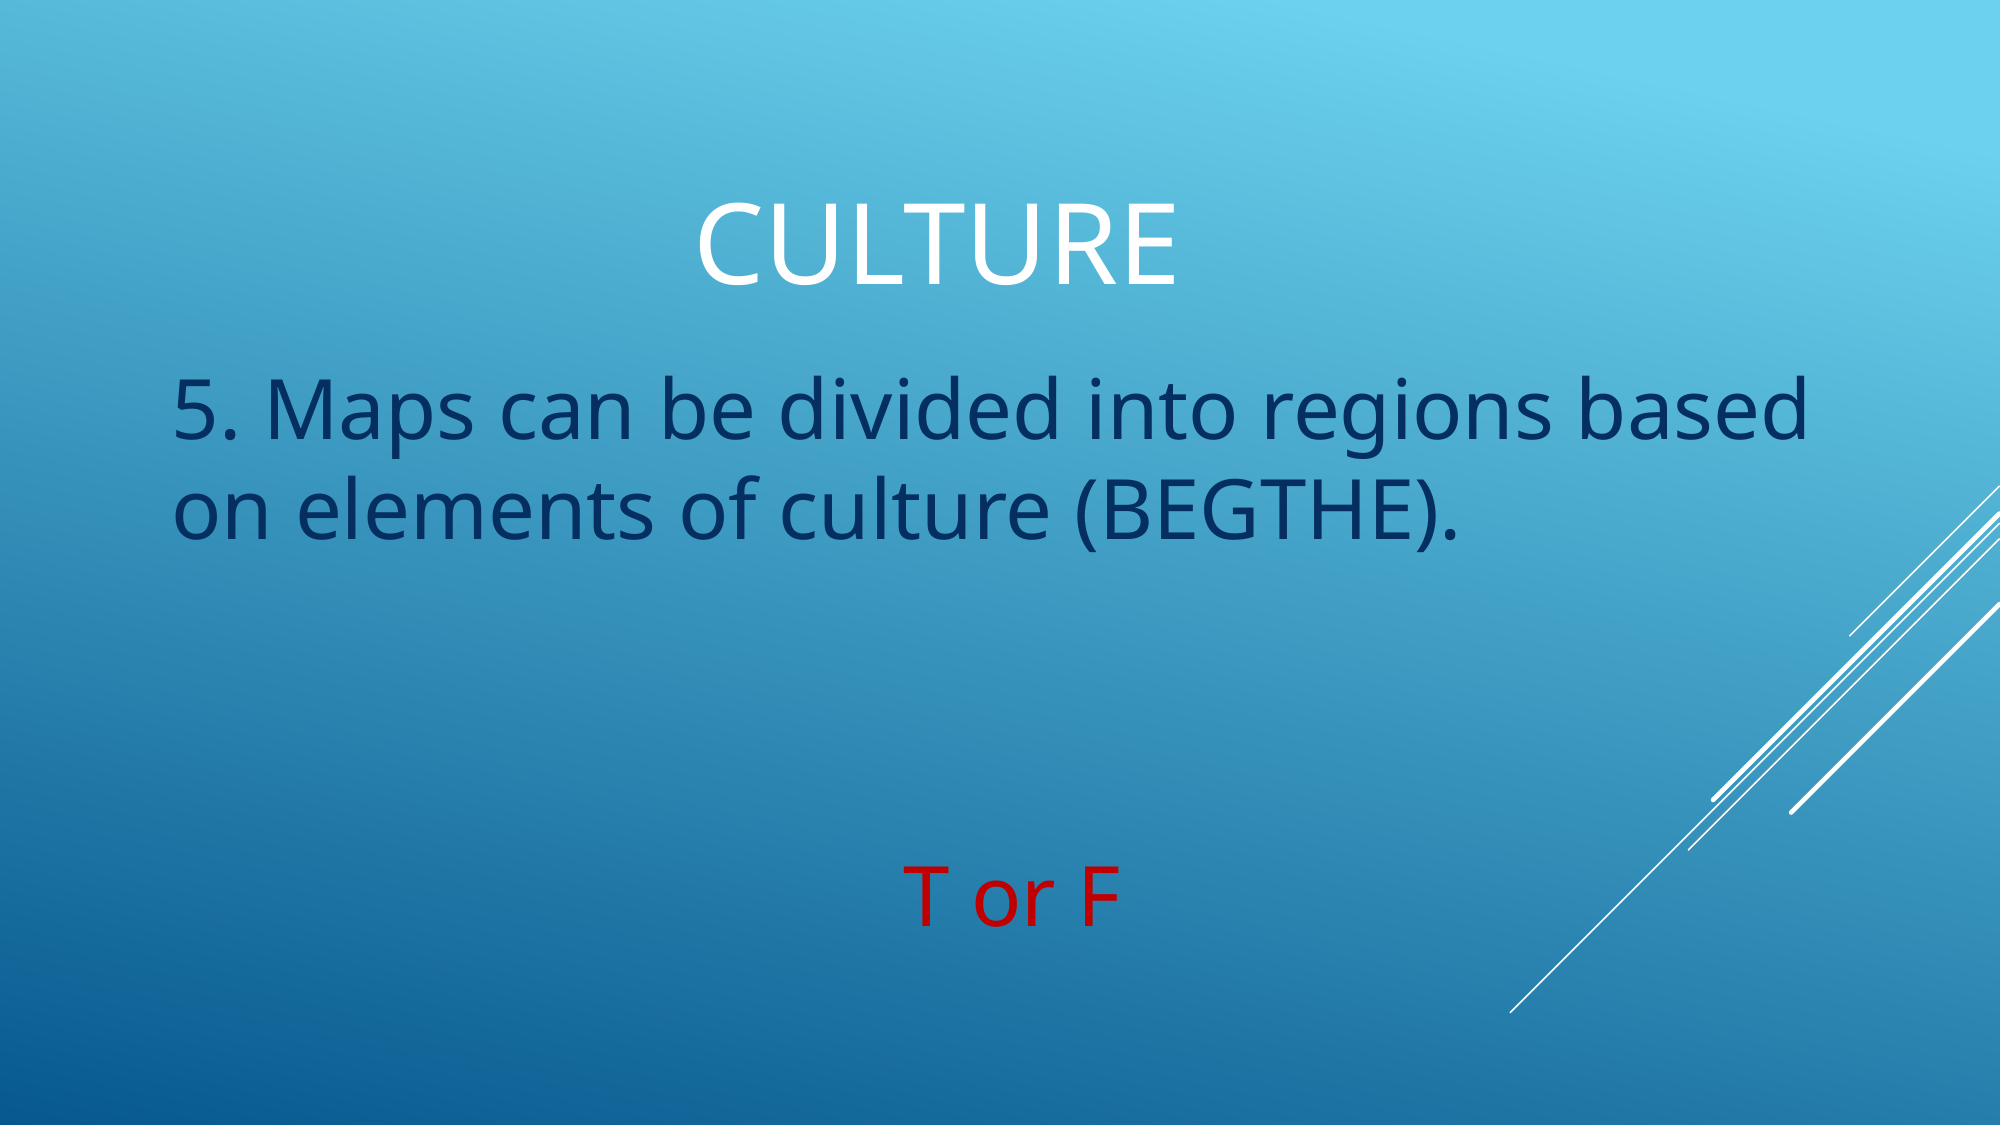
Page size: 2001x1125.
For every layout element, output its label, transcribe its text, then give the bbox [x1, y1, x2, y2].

list 5. Maps can be divided into regions based on elements of culture (BEGTHE). T or F [156, 348, 1869, 984]
title Culture [112, 112, 1763, 367]
